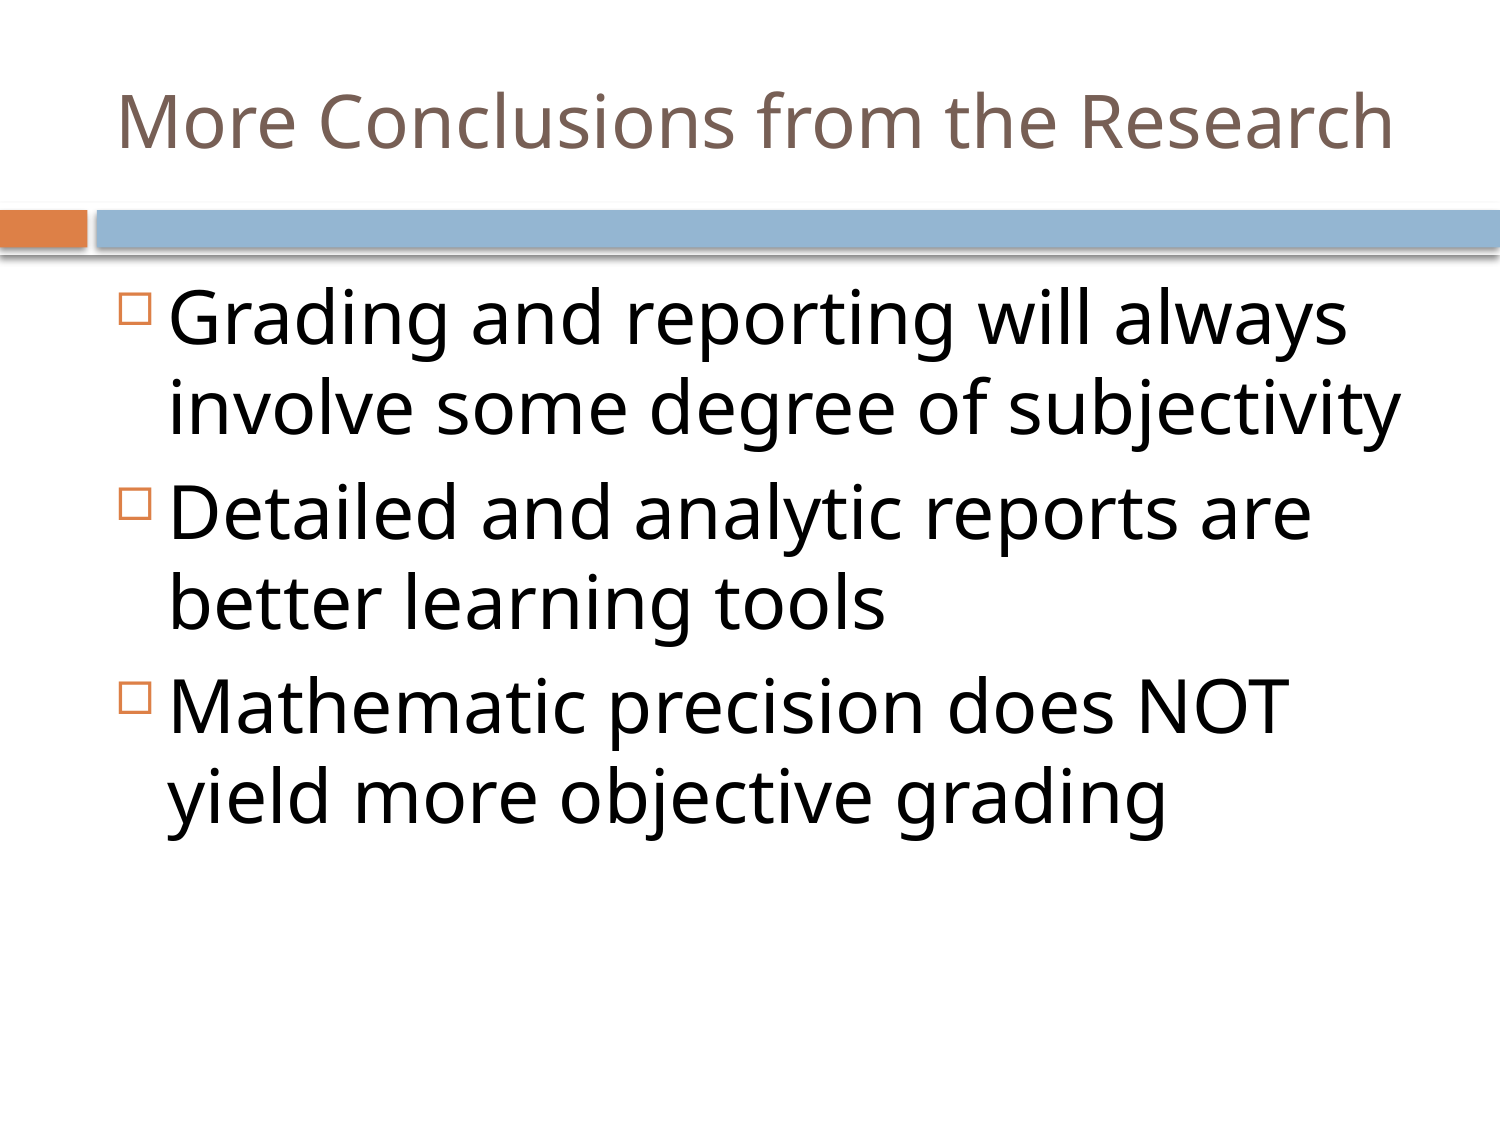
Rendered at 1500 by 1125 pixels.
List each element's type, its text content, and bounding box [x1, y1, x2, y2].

list Grading and reporting will always involve some degree of subjectivity Detailed and analytic reports are better learning tools Mathematic precision does NOT yield more objective grading [100, 262, 1438, 1000]
title More Conclusions from the Research [100, 37, 1438, 200]
